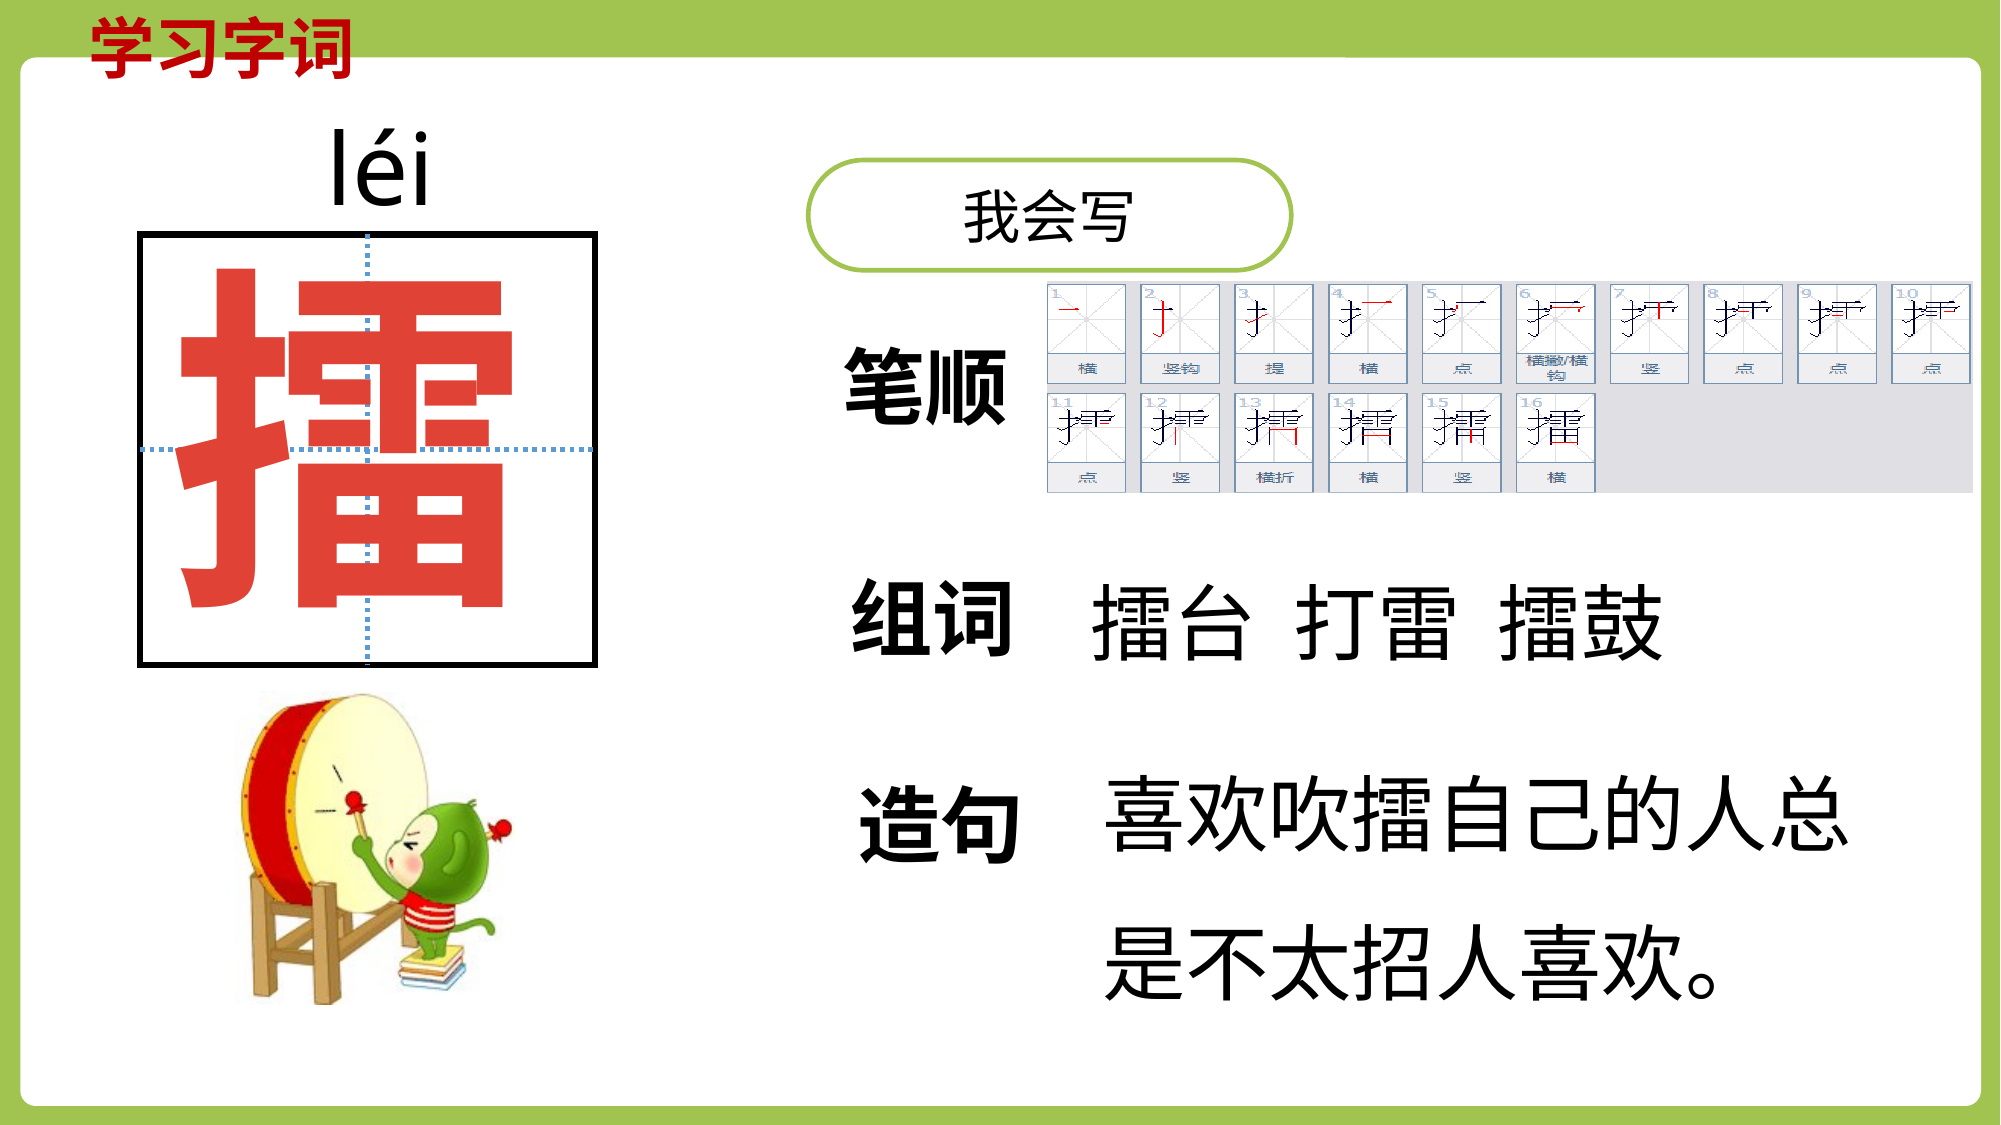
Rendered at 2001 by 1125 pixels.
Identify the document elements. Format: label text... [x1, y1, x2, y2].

text_box 造句 [842, 765, 1087, 881]
text_box 擂 [153, 207, 701, 655]
text_box 组词 [834, 558, 1043, 674]
text_box 喜欢吹擂自己的人总是不太招人喜欢。 [1087, 704, 1933, 1019]
text_box 笔顺 [828, 328, 1036, 444]
picture [211, 691, 515, 1005]
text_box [140, 234, 596, 666]
picture [1047, 281, 1973, 493]
text_box léi [311, 98, 494, 233]
text_box 学习字词 [73, 0, 450, 95]
text_box 擂台 打雷 擂鼓 [1075, 564, 1890, 680]
text_box 我会写 [807, 159, 1293, 272]
